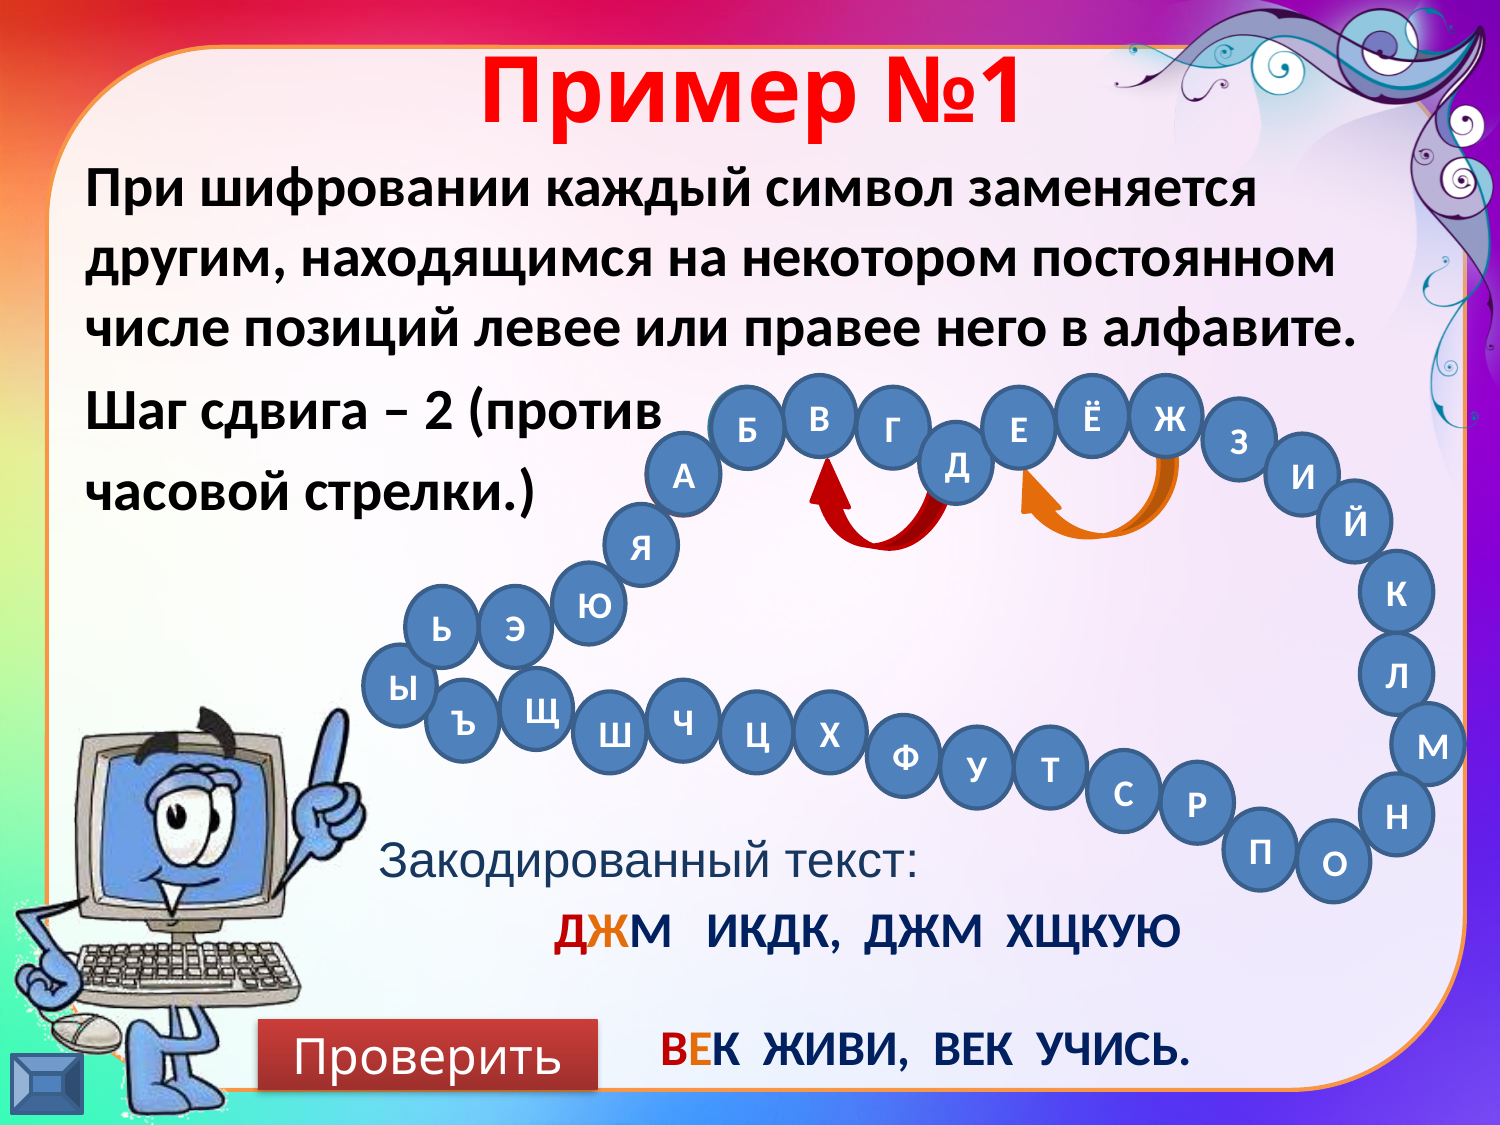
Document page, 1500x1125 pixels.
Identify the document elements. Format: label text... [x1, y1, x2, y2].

list При шифровании каждый символ заменяется другим, находящимся на некотором постоянном числе позиций левее или правее него в алфавите. [70, 140, 1426, 352]
text_box ВЕК ЖИВИ, ВЕК УЧИСЬ. [644, 1007, 1266, 1079]
text_box Закодированный текст: ДЖМ ИКДК, ДЖМ ХЩКУЮ [363, 910, 1301, 997]
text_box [363, 374, 1466, 903]
picture [0, 0, 1500, 1125]
text_box Шаг сдвига – 2 (против часовой стрелки.) [70, 363, 680, 598]
text_box Пример №1 [462, 23, 1046, 149]
text_box Проверить [257, 1019, 598, 1090]
text_box [10, 1053, 84, 1115]
